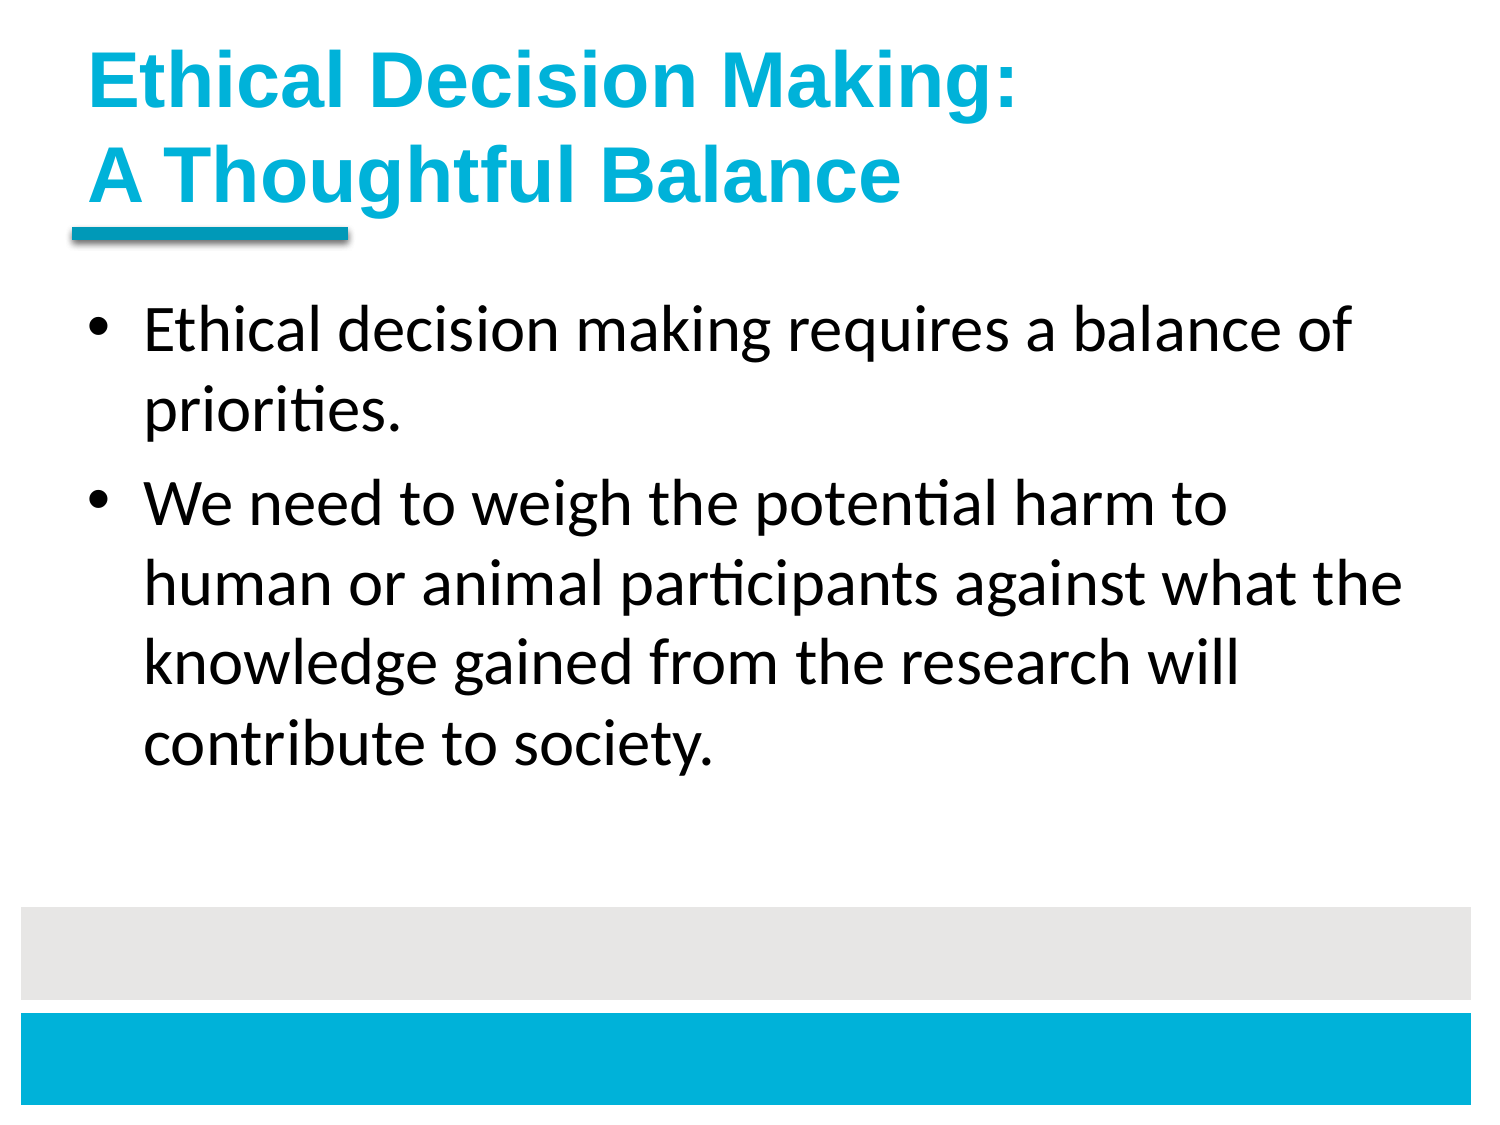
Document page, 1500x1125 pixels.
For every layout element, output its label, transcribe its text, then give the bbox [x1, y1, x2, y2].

list Ethical decision making requires a balance of priorities. We need to weigh the potential harm to human or animal participants against what the knowledge gained from the research will contribute to society. [72, 277, 1423, 876]
title Ethical Decision Making: A Thoughtful Balance [72, 29, 1423, 218]
